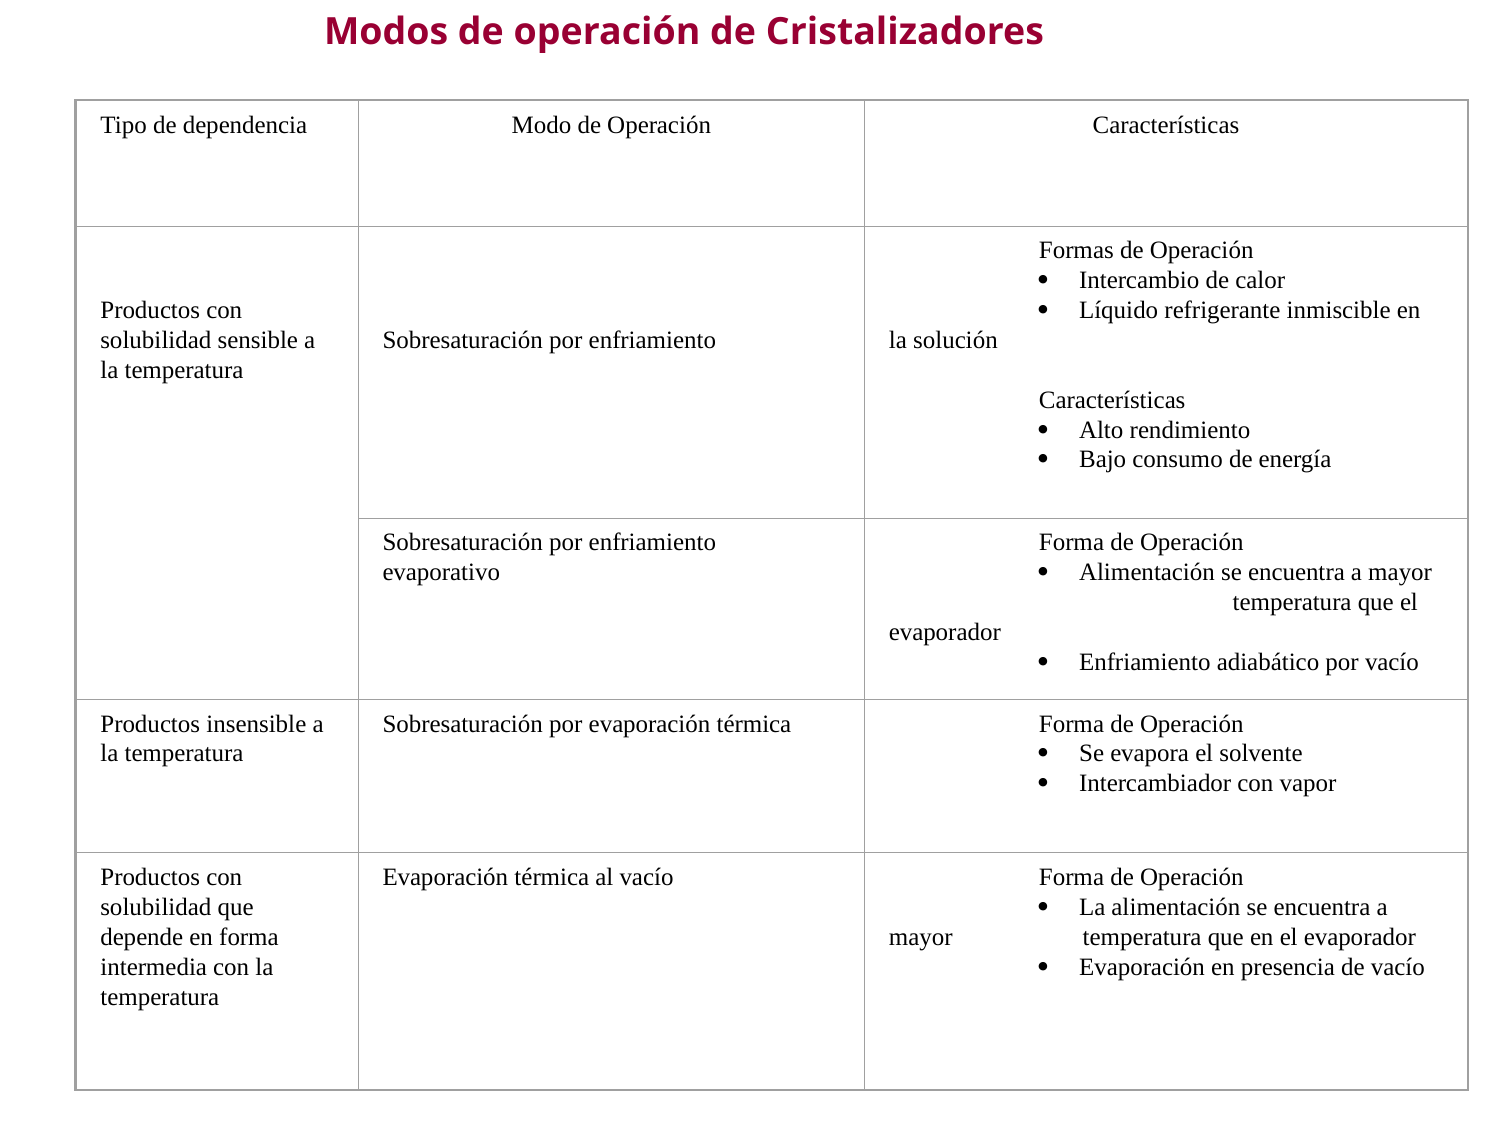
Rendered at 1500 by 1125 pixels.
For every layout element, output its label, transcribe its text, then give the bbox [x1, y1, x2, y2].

text_box Modos de operación de Cristalizadores [87, 0, 1288, 60]
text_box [74, 99, 1469, 1091]
